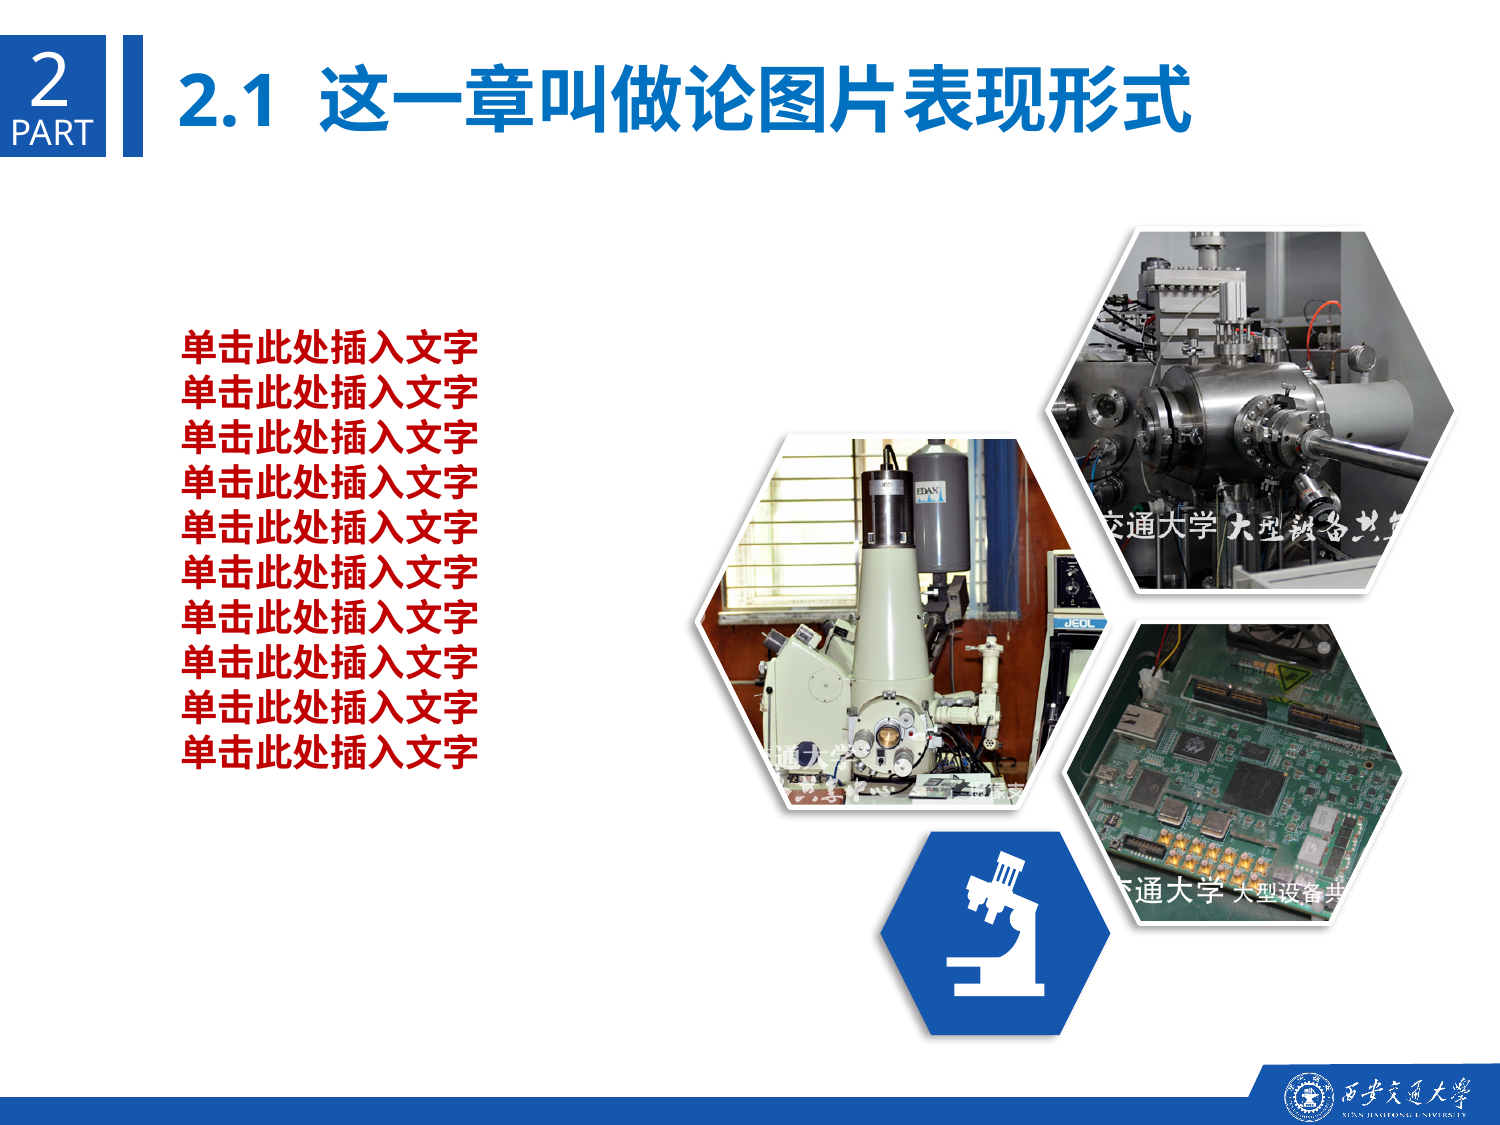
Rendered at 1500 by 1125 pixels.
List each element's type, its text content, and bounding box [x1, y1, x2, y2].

picture [697, 229, 1458, 924]
text_box [879, 830, 1112, 1037]
text_box 单击此处插入文字 单击此处插入文字 单击此处插入文字 单击此处插入文字 单击此处插入文字 单击此处插入文字 单击此处插入文字 单击此处插入文字 单击此处插入文字 单击此处插入文字 [165, 316, 632, 827]
text_box [946, 850, 1045, 997]
text_box PART [9, 109, 95, 153]
text_box 2.1 这一章叫做论图片表现形式 [162, 45, 1210, 149]
text_box 2 [14, 23, 87, 129]
